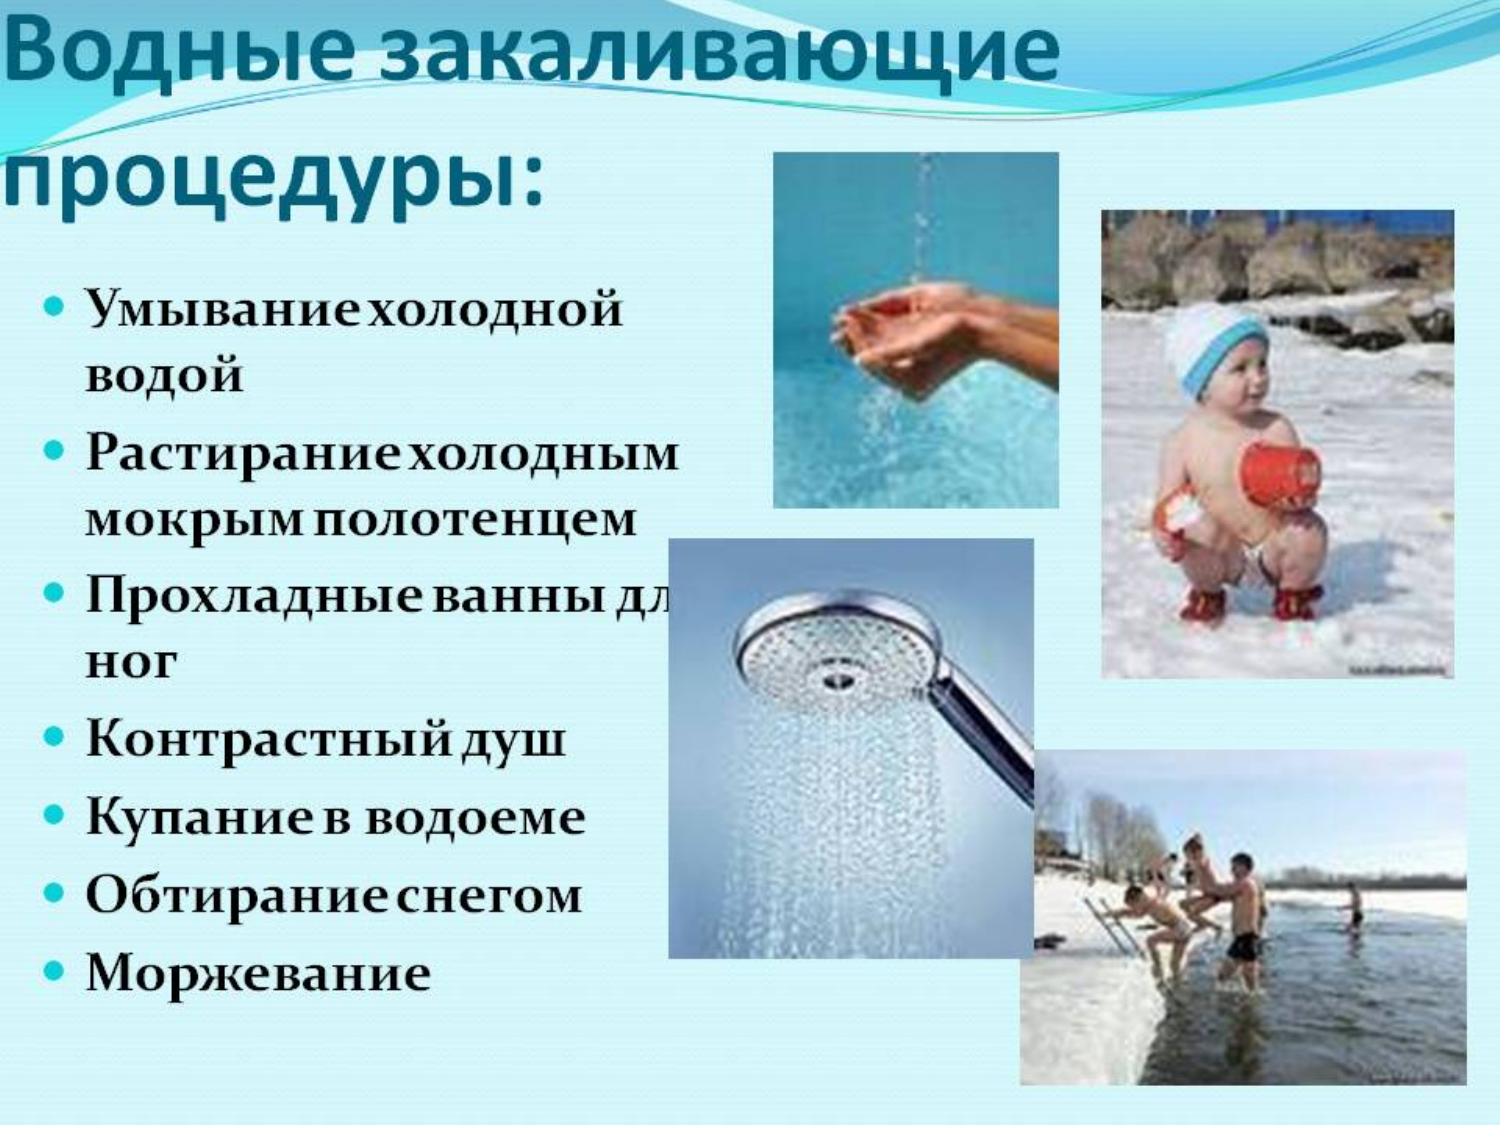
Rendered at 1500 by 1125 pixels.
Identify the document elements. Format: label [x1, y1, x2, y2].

list [0, 0, 1500, 1125]
